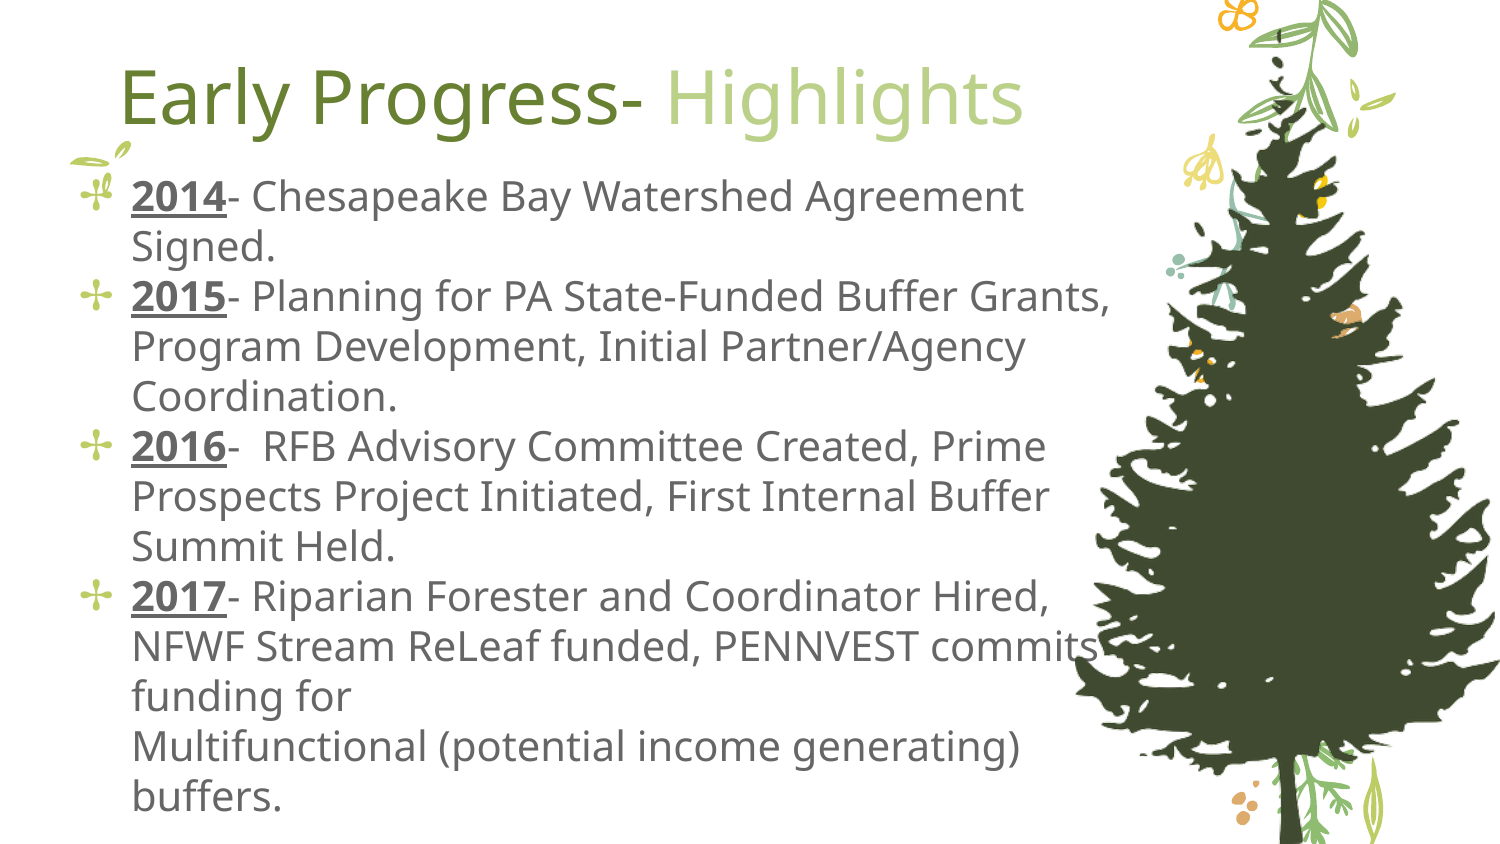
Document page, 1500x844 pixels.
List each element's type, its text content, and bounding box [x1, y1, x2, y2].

picture [1074, 29, 1500, 844]
list 2014- Chesapeake Bay Watershed Agreement Signed. 2015- Planning for PA State-Funded Buffer Grants, Program Development, Initial Partner/Agency Coordination. 2016- RFB Advisory Committee Created, Prime Prospects Project Initiated, First Internal Buffer Summit Held. 2017- Riparian Forester and Coordinator Hired, NFWF Stream ReLeaf funded, PENNVEST commits funding for Multifunctional (potential income generating) buffers. PA’s progress since 2014 might look different than other jurisdictions because we wanted to build a foundation for a comprehensive program designed to address some of the challenges associated with CREP. The idea was to provide multiple program options for landowners and test other funding mechanisms. [41, 154, 1069, 844]
title Early Progress- Highlights [103, 13, 1089, 154]
